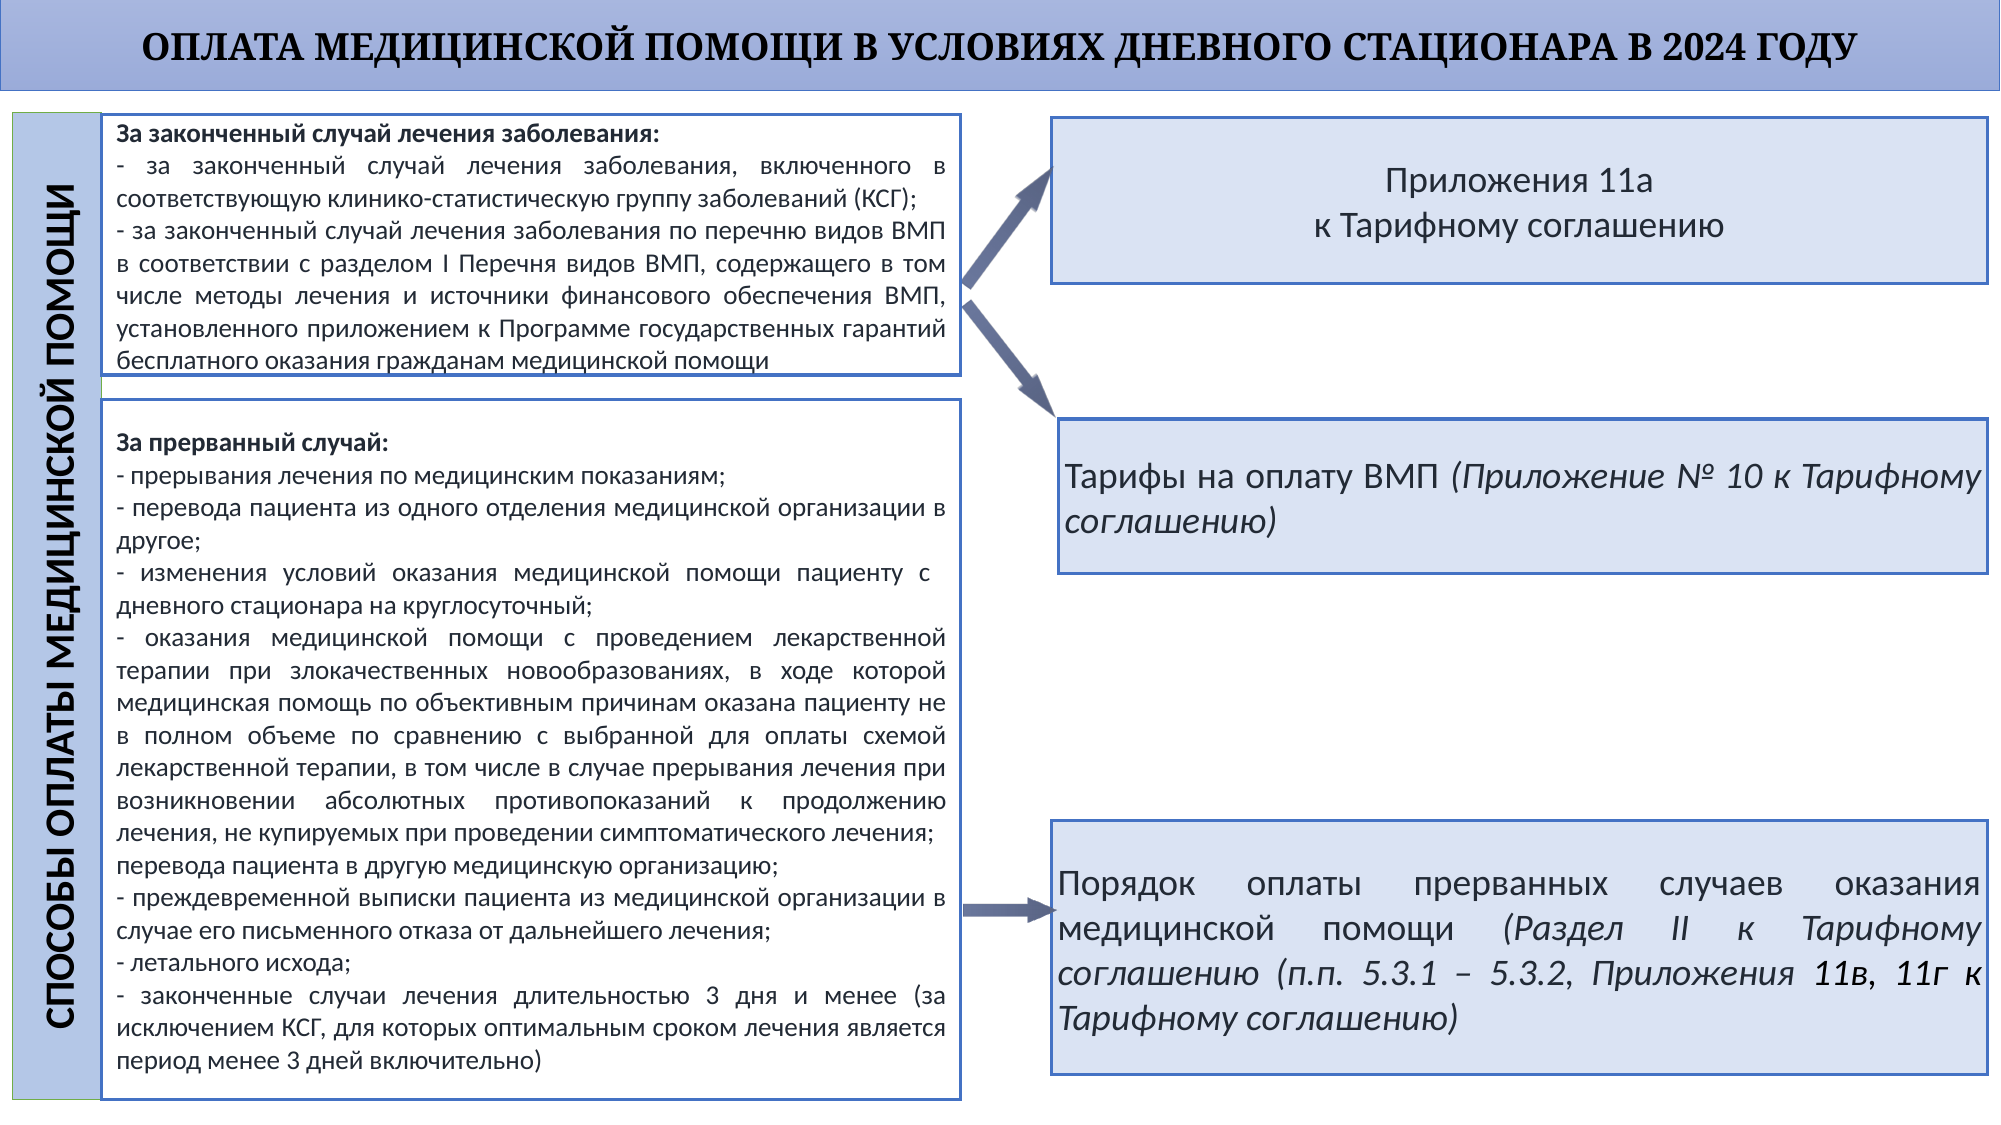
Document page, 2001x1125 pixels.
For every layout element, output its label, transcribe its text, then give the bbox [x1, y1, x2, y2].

text_box Порядок оплаты прерванных случаев оказания медицинской помощи (Раздел II к Тарифному соглашению (п.п. 5.3.1 – 5.3.2, Приложения 11в, 11г к Тарифному соглашению) [1051, 820, 1988, 1076]
text_box Тарифы на оплату ВМП (Приложение № 10 к Тарифному соглашению) [1058, 418, 1988, 575]
picture [938, 347, 1084, 373]
text_box За прерванный случай: - прерывания лечения по медицинским показаниям; - перевода пациента из одного отделения медицинской организации в другое; - изменения условий оказания медицинской помощи пациенту с дневного стационара на круглосуточный; - оказания медицинской помощи с проведением лекарственной терапии при злокачественных новообразованиях, в ходе которой медицинская помощь по объективным причинам оказана пациенту не в полном объеме по сравнению с выбранной для оплаты схемой лекарственной терапии, в том числе в случае прерывания лечения при возникновении абсолютных противопоказаний к продолжению лечения, не купируемых при проведении симптоматического лечения; перевода пациента в другую медицинскую организацию; - преждевременной выписки пациента из медицинской организации в случае его письменного отказа от дальнейшего лечения; - летального исхода; - законченные случаи лечения длительностью 3 дня и менее (за исключением КСГ, для которых оптимальным сроком лечения является период менее 3 дней включительно) [101, 399, 961, 1100]
picture [963, 897, 1059, 923]
text_box Приложения 11a к Тарифному соглашению [1051, 116, 1988, 284]
text_box ОПЛАТА МЕДИЦИНСКОЙ ПОМОЩИ В УСЛОВИЯХ ДНЕВНОГО СТАЦИОНАРА В 2024 ГОДУ [0, 0, 2000, 91]
text_box За законченный случай лечения заболевания: - за законченный случай лечения заболевания, включенного в соответствующую клинико-статистическую группу заболеваний (КСГ); - за законченный случай лечения заболевания по перечню видов ВМП в соответствии с разделом I Перечня видов ВМП, содержащего в том числе методы лечения и источники финансового обеспечения ВМП, установленного приложением к Программе государственных гарантий бесплатного оказания гражданам медицинской помощи [101, 114, 961, 375]
picture [934, 212, 1084, 239]
text_box СПОСОБЫ ОПЛАТЫ МЕДИЦИНСКОЙ ПОМОЩИ [12, 112, 102, 1100]
